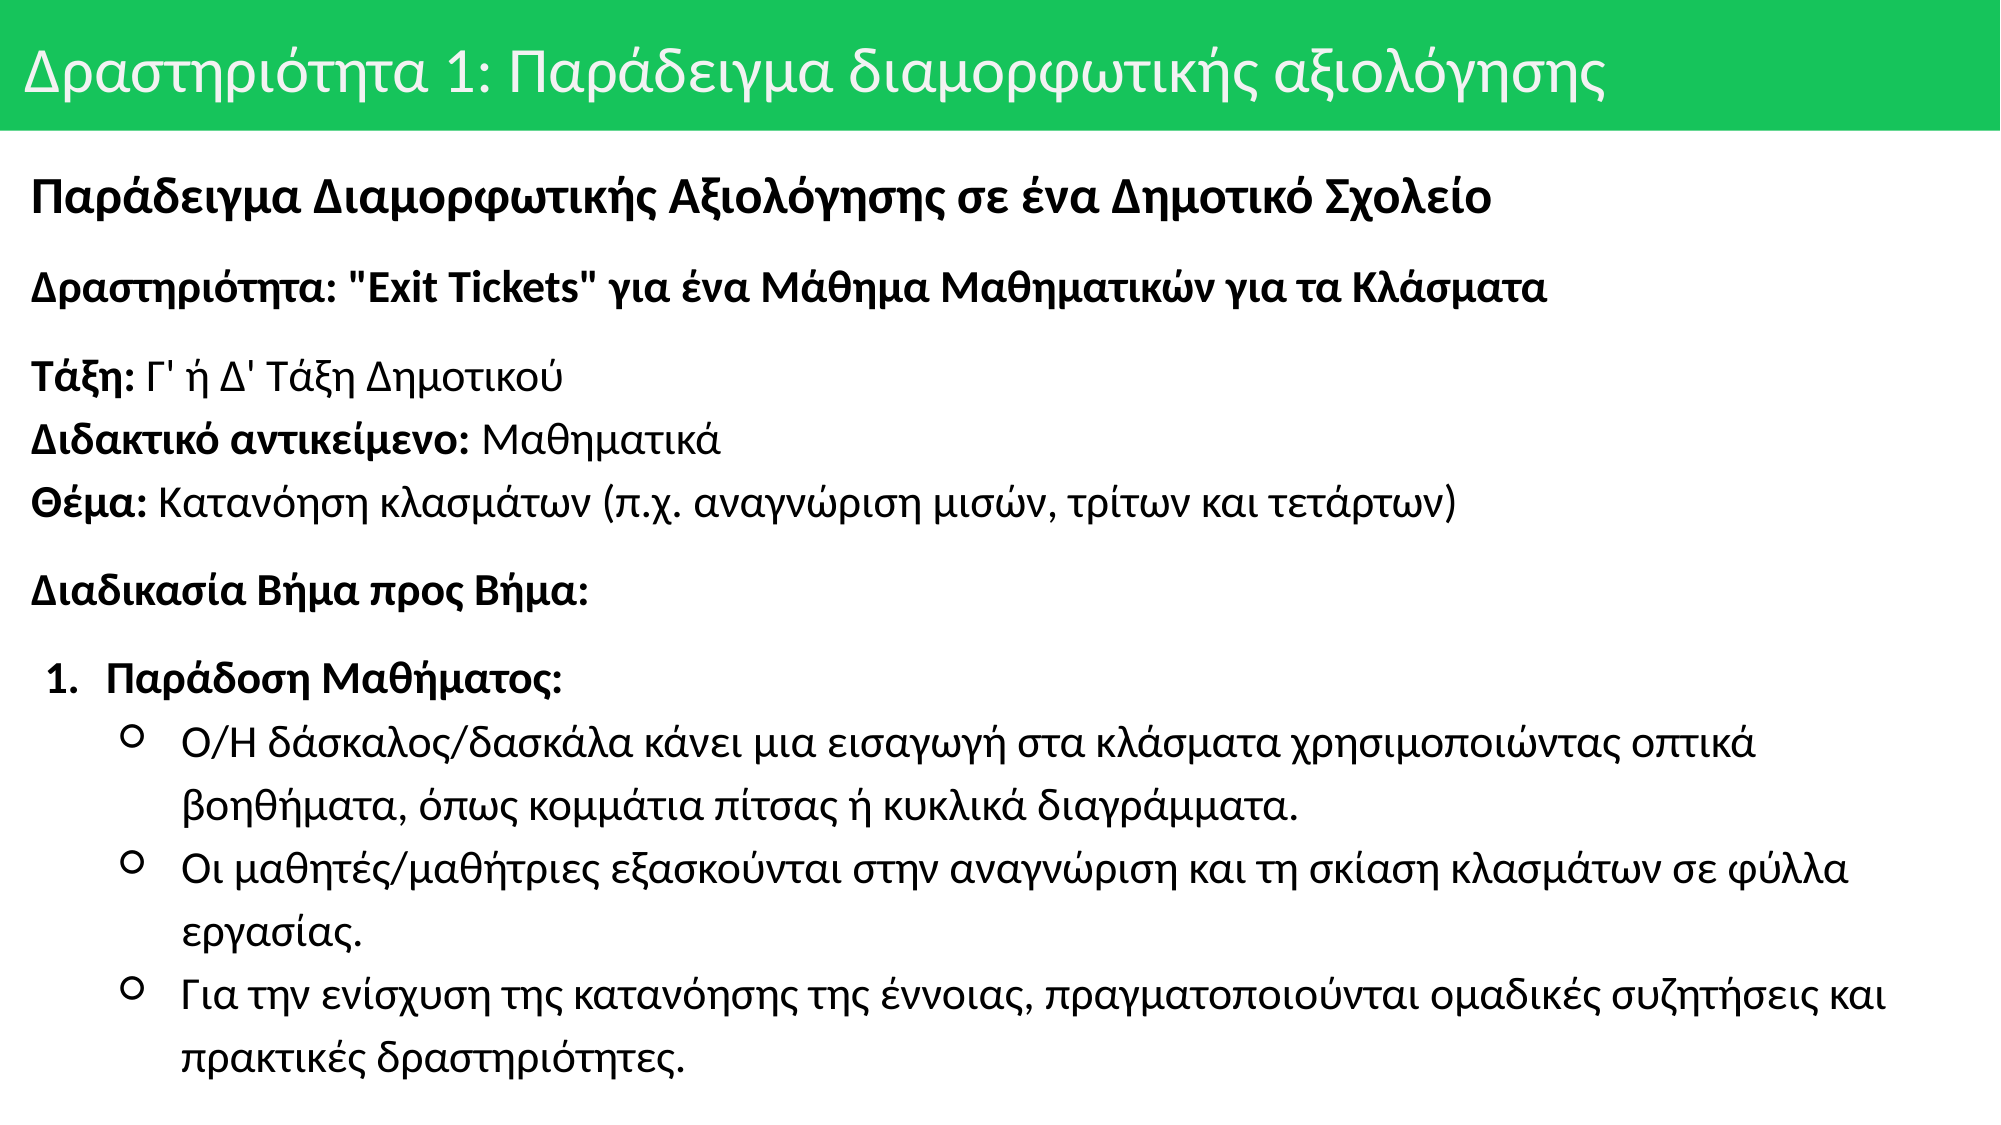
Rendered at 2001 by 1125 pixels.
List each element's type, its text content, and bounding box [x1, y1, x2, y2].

title Δραστηριότητα 1: Παράδειγμα διαμορφωτικής αξιολόγησης [16, 13, 1976, 131]
list Παράδειγμα Διαμορφωτικής Αξιολόγησης σε ένα Δημοτικό Σχολείο Δραστηριότητα: "Exit Tickets" για ένα Μάθημα Μαθηματικών για τα Κλάσματα Τάξη: Γ' ή Δ' Τάξη Δημοτικού Διδακτικό αντικείμενο: Μαθηματικά Θέμα: Κατανόηση κλασμάτων (π.χ. αναγνώριση μισών, τρίτων και τετάρτων) Διαδικασία Βήμα προς Βήμα: Παράδοση Μαθήματος: Ο/Η δάσκαλος/δασκάλα κάνει μια εισαγωγή στα κλάσματα χρησιμοποιώντας οπτικά βοηθήματα, όπως κομμάτια πίτσας ή κυκλικά διαγράμματα. Οι μαθητές/μαθήτριες εξασκούνται στην αναγνώριση και τη σκίαση κλασμάτων σε φύλλα εργασίας. Για την ενίσχυση της κατανόησης της έννοιας, πραγματοποιούνται ομαδικές συζητήσεις και πρακτικές δραστηριότητες. [16, 144, 1976, 1108]
